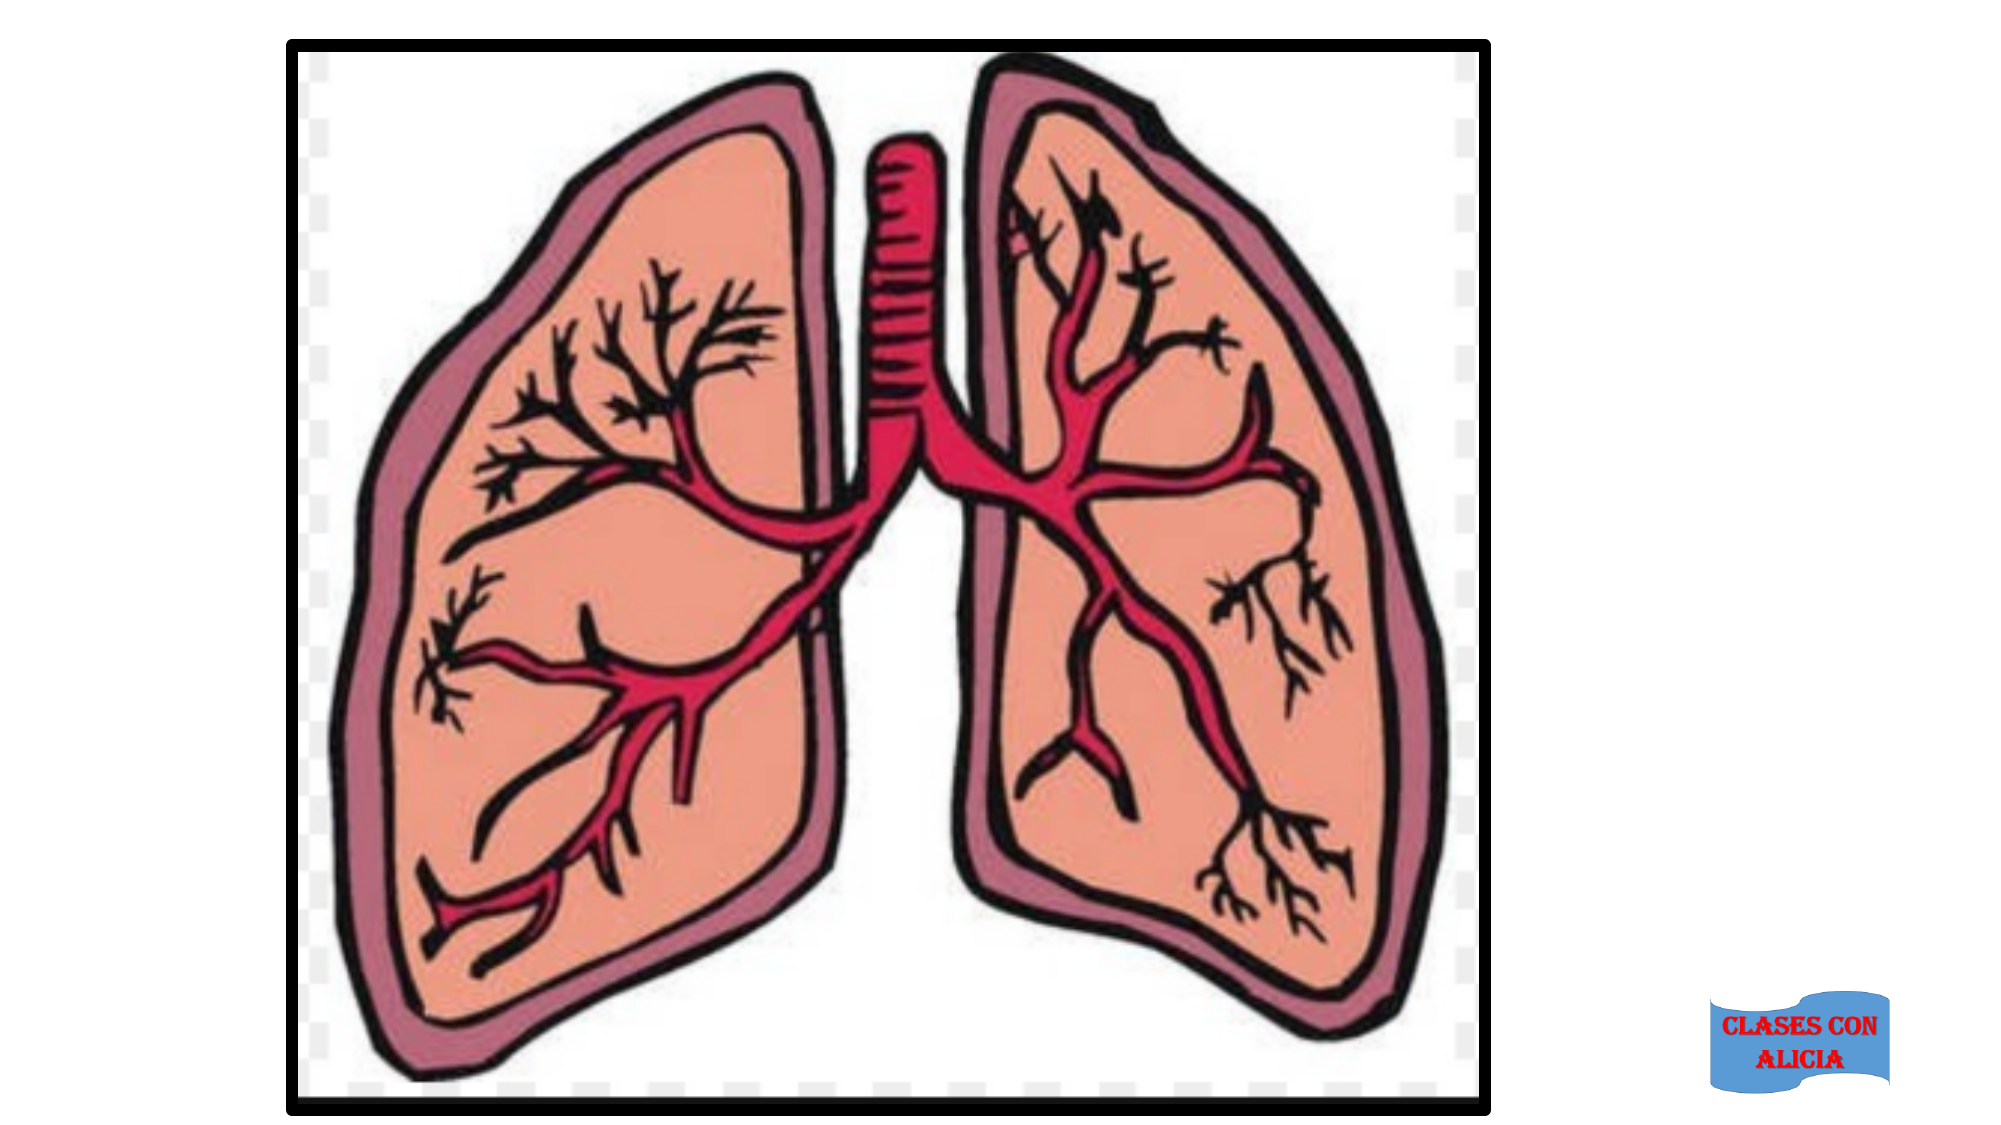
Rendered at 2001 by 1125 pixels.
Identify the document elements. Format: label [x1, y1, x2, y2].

picture [298, 51, 1479, 1104]
picture [1691, 973, 1905, 1104]
